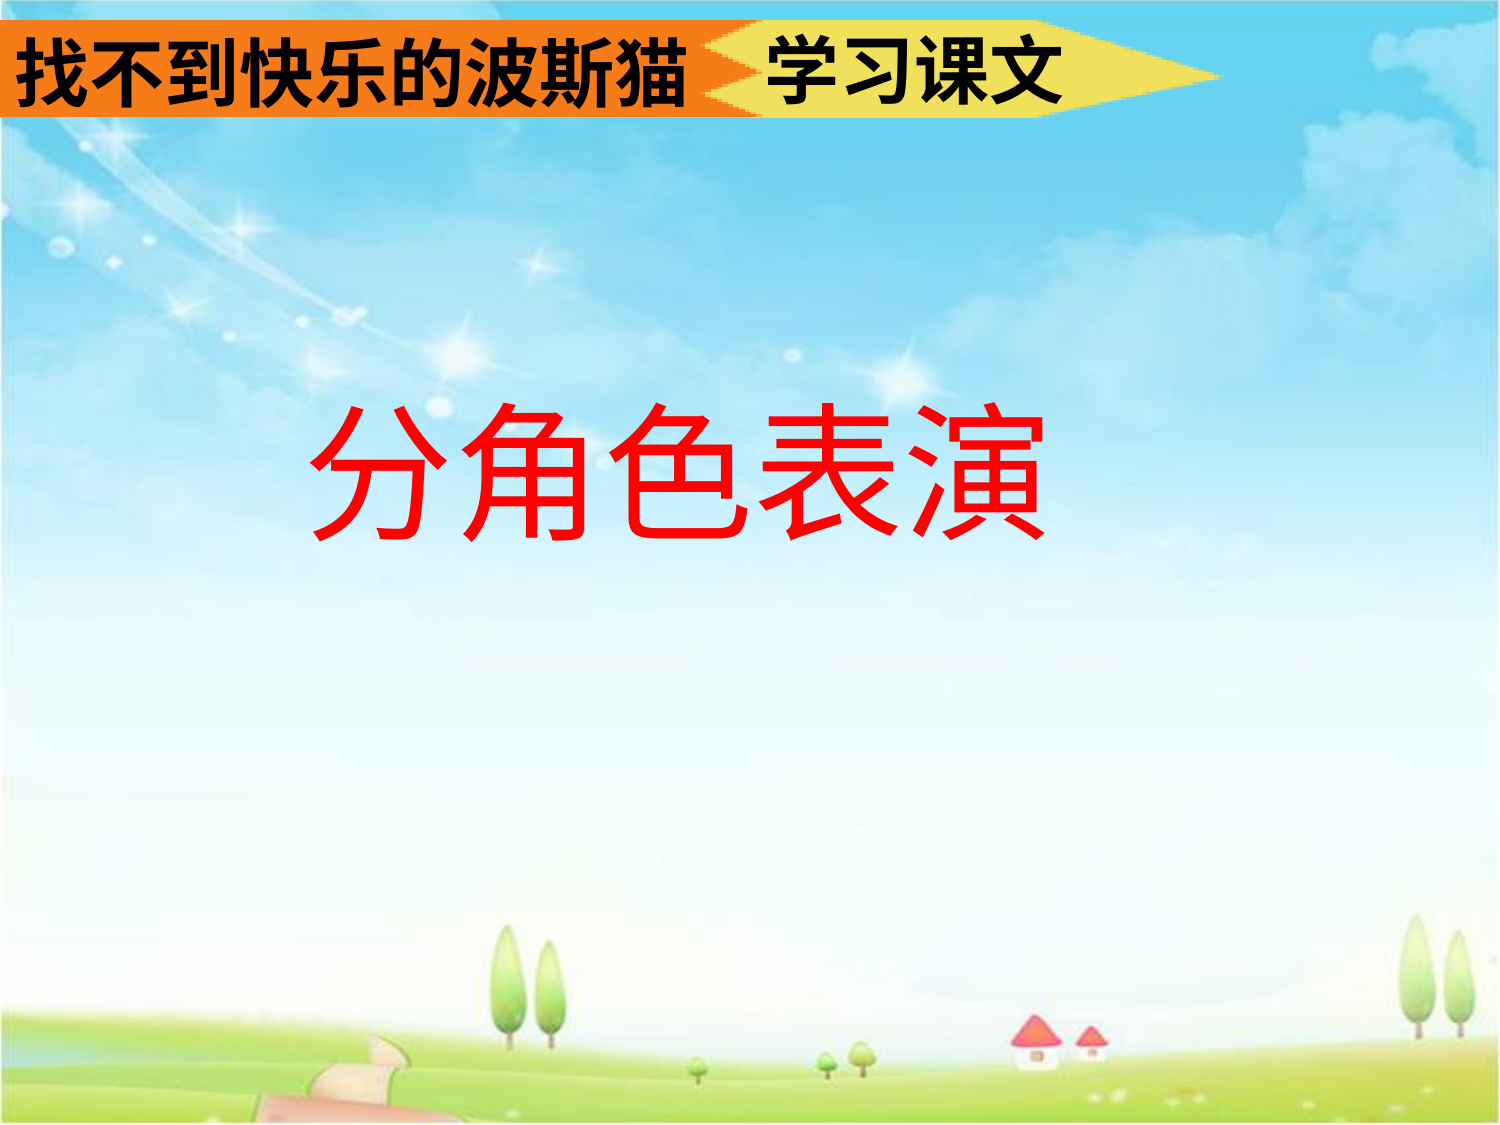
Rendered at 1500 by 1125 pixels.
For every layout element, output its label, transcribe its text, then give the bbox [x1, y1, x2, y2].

text_box 分角色表演 [289, 372, 1415, 567]
picture [0, 0, 1500, 1125]
